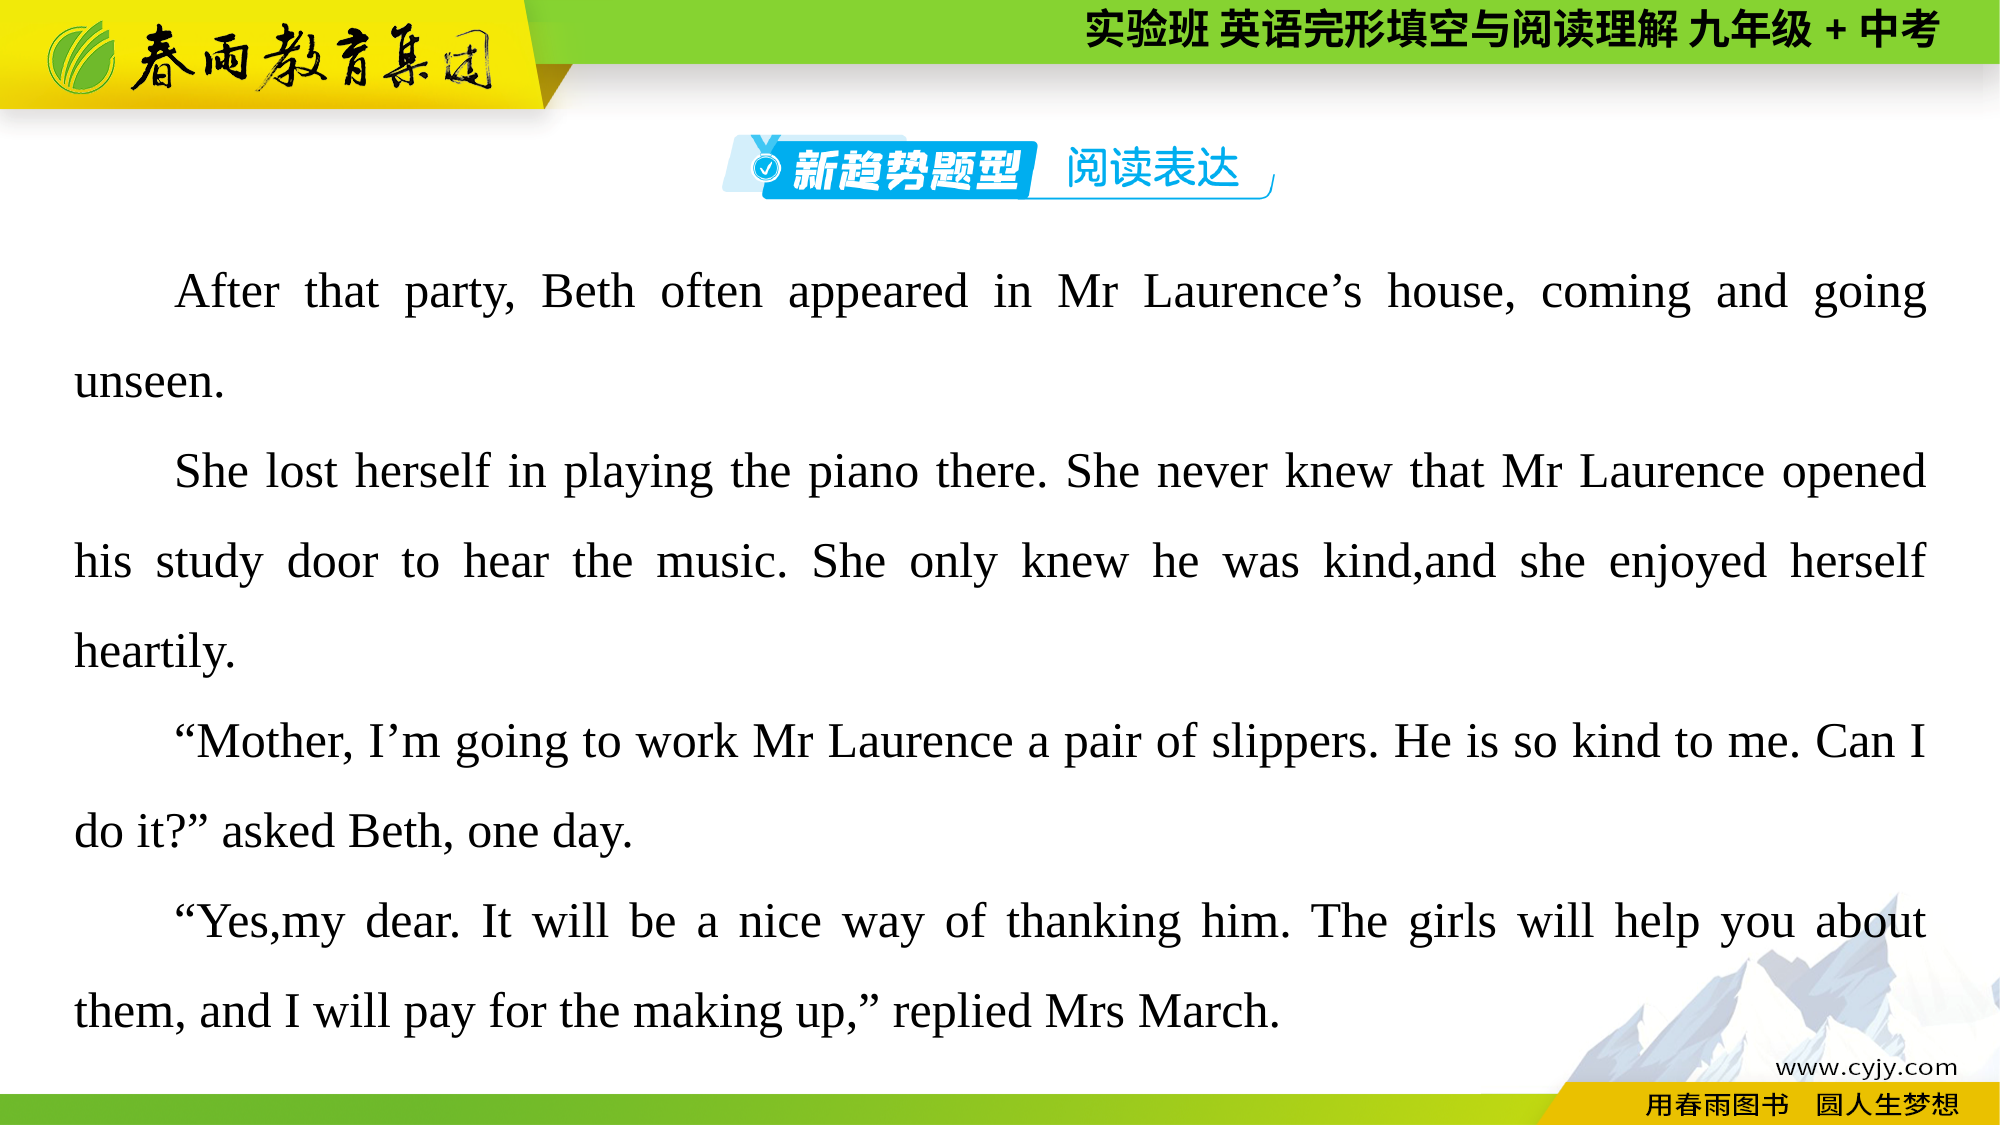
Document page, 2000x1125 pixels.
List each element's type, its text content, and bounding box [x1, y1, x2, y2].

list After that party, Beth often appeared in Mr Laurence’s house, coming and going unseen. She lost herself in playing the piano there. She never knew that Mr Laurence opened his study door to hear the music. She only knew he was kind,and she enjoyed herself heartily. “Mother, I’m going to work Mr Laurence a pair of slippers. He is so kind to me. Can I do it?” asked Beth, one day. “Yes,my dear. It will be a nice way of thanking him. The girls will help you about them, and I will pay for the making up,” replied Mrs March. [59, 220, 1944, 1054]
picture [0, 0, 2000, 1125]
